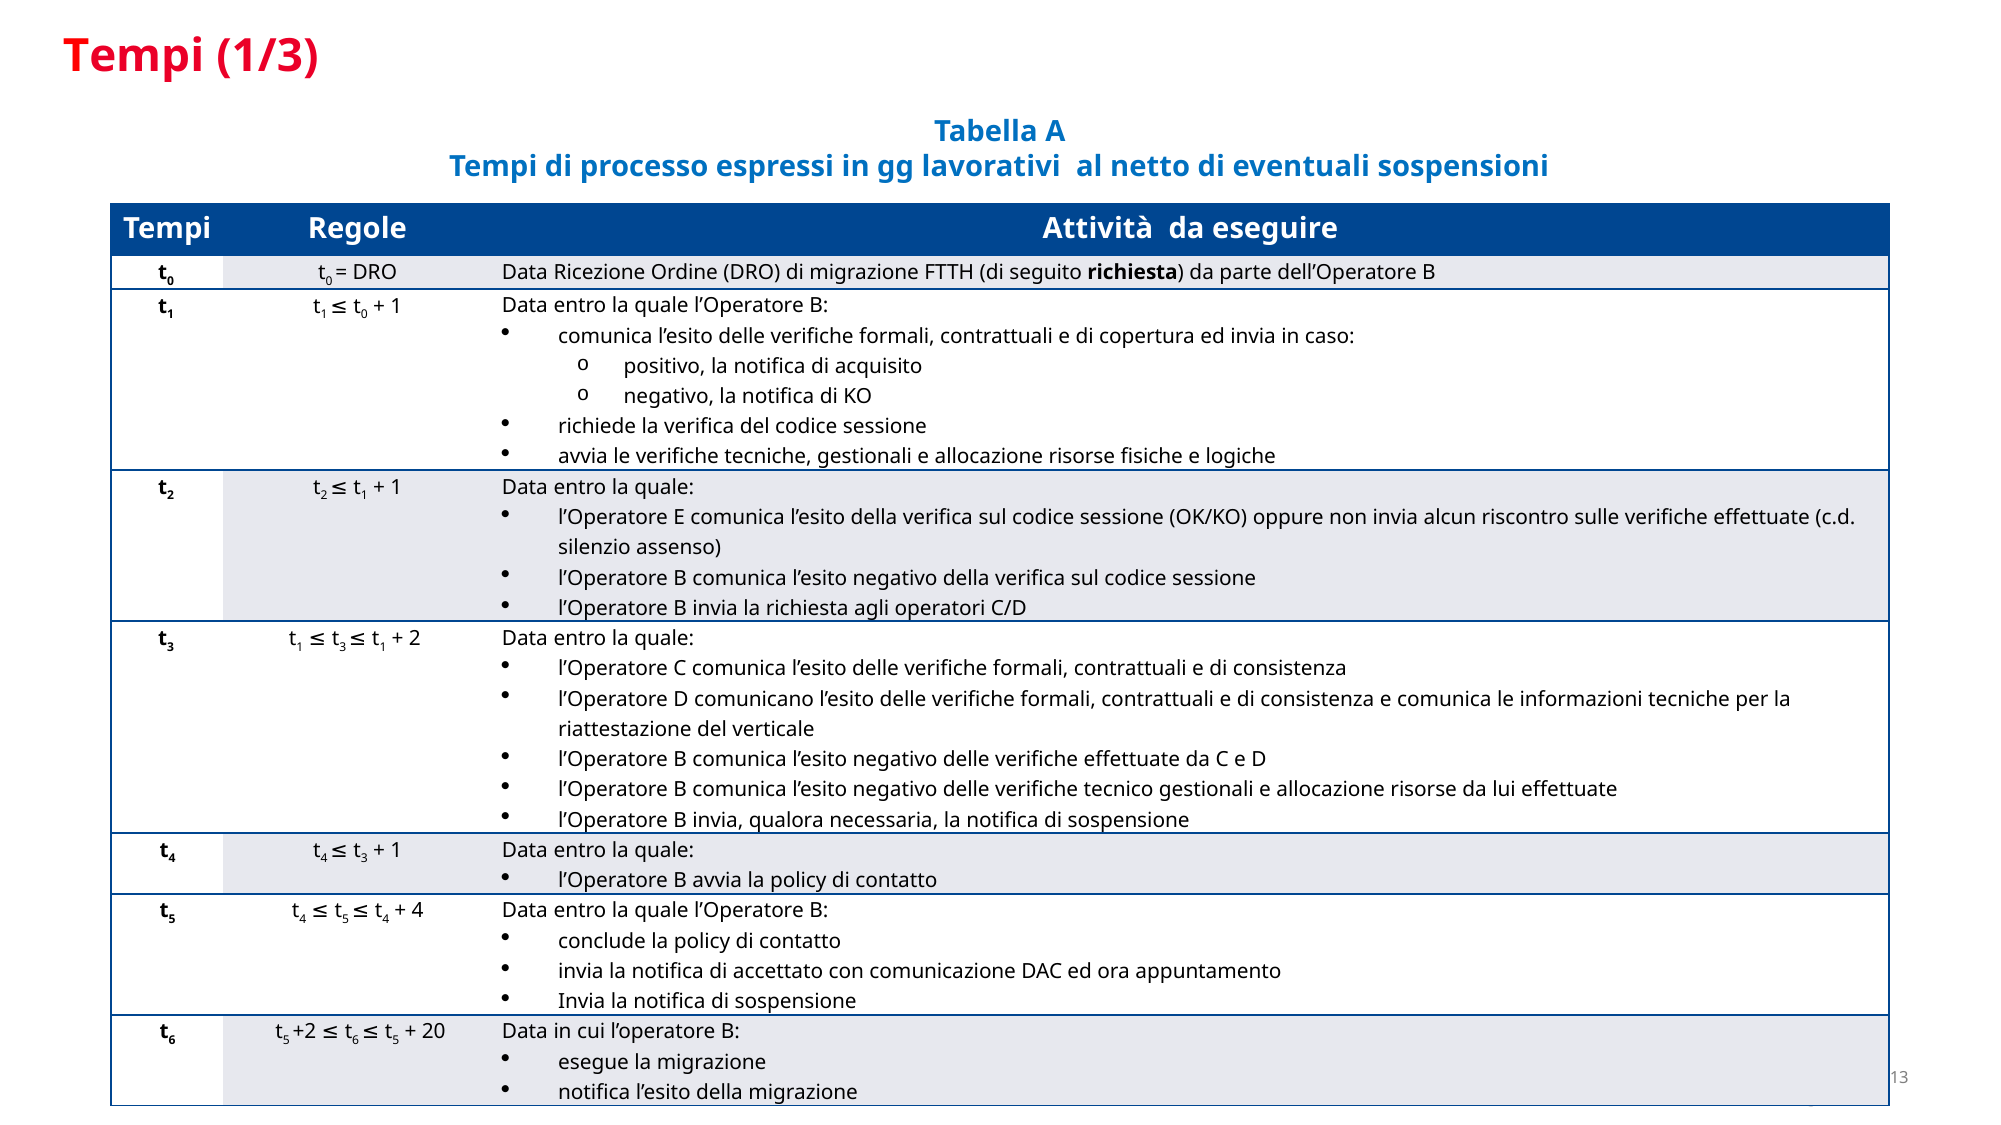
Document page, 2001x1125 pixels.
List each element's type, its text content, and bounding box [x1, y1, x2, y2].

table_cell Data entro la quale: l’Operatore B avvia la policy di contatto [492, 834, 1888, 893]
table_header Regole [223, 205, 492, 255]
table_cell Data entro la quale l’Operatore B: comunica l’esito delle verifiche formali, contrattuali e di copertura ed invia in caso: positivo, la notifica di acquisito negativo, la notifica di KO richiede la verifica del codice sessione avvia le verifiche tecniche, gestionali e allocazione risorse fisiche e logiche [492, 290, 1888, 469]
table_cell t5 +2 ≤ t6 ≤ t5 + 20 [223, 1016, 492, 1105]
table_cell t0 = DRO [223, 256, 492, 288]
table_cell t2 [112, 471, 223, 620]
table_cell t0 [112, 256, 223, 288]
table_cell Data entro la quale l’Operatore B: conclude la policy di contatto invia la notifica di accettato con comunicazione DAC ed ora appuntamento Invia la notifica di sospensione [492, 895, 1888, 1014]
table_cell t4 ≤ t5 ≤ t4 + 4 [223, 895, 492, 1014]
table_cell t6 [112, 1016, 223, 1105]
table_cell t2 ≤ t1 + 1 [223, 471, 492, 620]
table_header Tempi [112, 205, 223, 255]
table_cell t4 [112, 834, 223, 893]
table_cell t1 ≤ t0 + 1 [223, 290, 492, 469]
table_header Attività da eseguire [492, 205, 1888, 255]
text_box Tempi (1/3) [62, 31, 1763, 91]
table_cell Data in cui l’operatore B: esegue la migrazione notifica l’esito della migrazione [492, 1016, 1888, 1105]
table_cell t4 ≤ t3 + 1 [223, 834, 492, 893]
text_box Tabella A Tempi di processo espressi in gg lavorativi al netto di eventuali sospensioni [110, 104, 1889, 164]
table_cell Data entro la quale: l’Operatore E comunica l’esito della verifica sul codice sessione (OK/KO) oppure non invia alcun riscontro sulle verifiche effettuate (c.d. silenzio assenso) l’Operatore B comunica l’esito negativo della verifica sul codice sessione l’Operatore B invia la richiesta agli operatori C/D [492, 471, 1888, 620]
table_cell t3 [112, 622, 223, 832]
table_cell t1 ≤ t3 ≤ t1 + 2 [223, 622, 492, 832]
table_cell Data entro la quale: l’Operatore C comunica l’esito delle verifiche formali, contrattuali e di consistenza l’Operatore D comunicano l’esito delle verifiche formali, contrattuali e di consistenza e comunica le informazioni tecniche per la riattestazione del verticale l’Operatore B comunica l’esito negativo delle verifiche effettuate da C e D l’Operatore B comunica l’esito negativo delle verifiche tecnico gestionali e allocazione risorse da lui effettuate l’Operatore B invia, qualora necessaria, la notifica di sospensione [492, 622, 1888, 832]
table_cell t1 [112, 290, 223, 469]
table_cell Data Ricezione Ordine (DRO) di migrazione FTTH (di seguito richiesta) da parte dell’Operatore B [492, 256, 1888, 288]
table_cell t5 [112, 895, 223, 1014]
